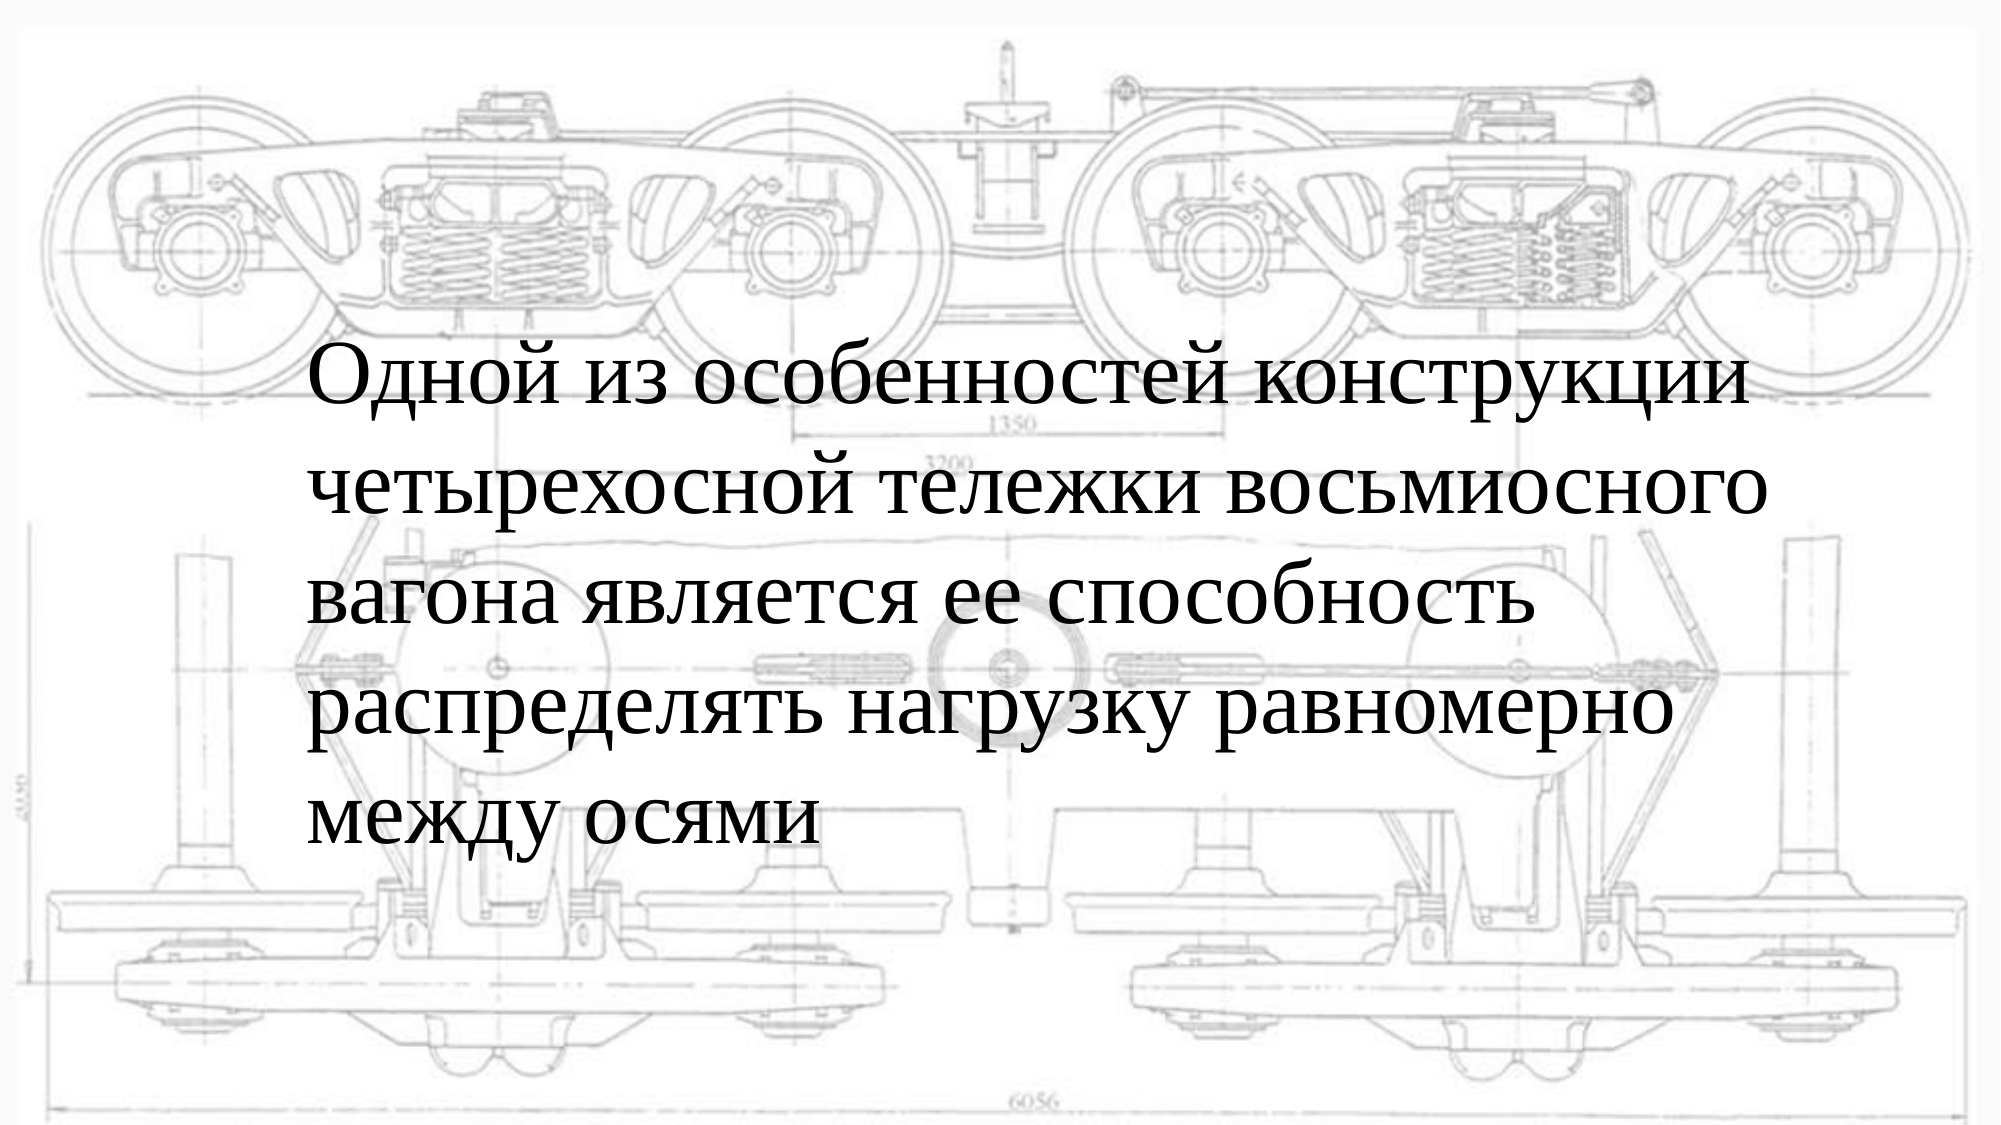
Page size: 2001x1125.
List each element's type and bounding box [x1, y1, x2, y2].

list [0, 0, 2000, 1125]
